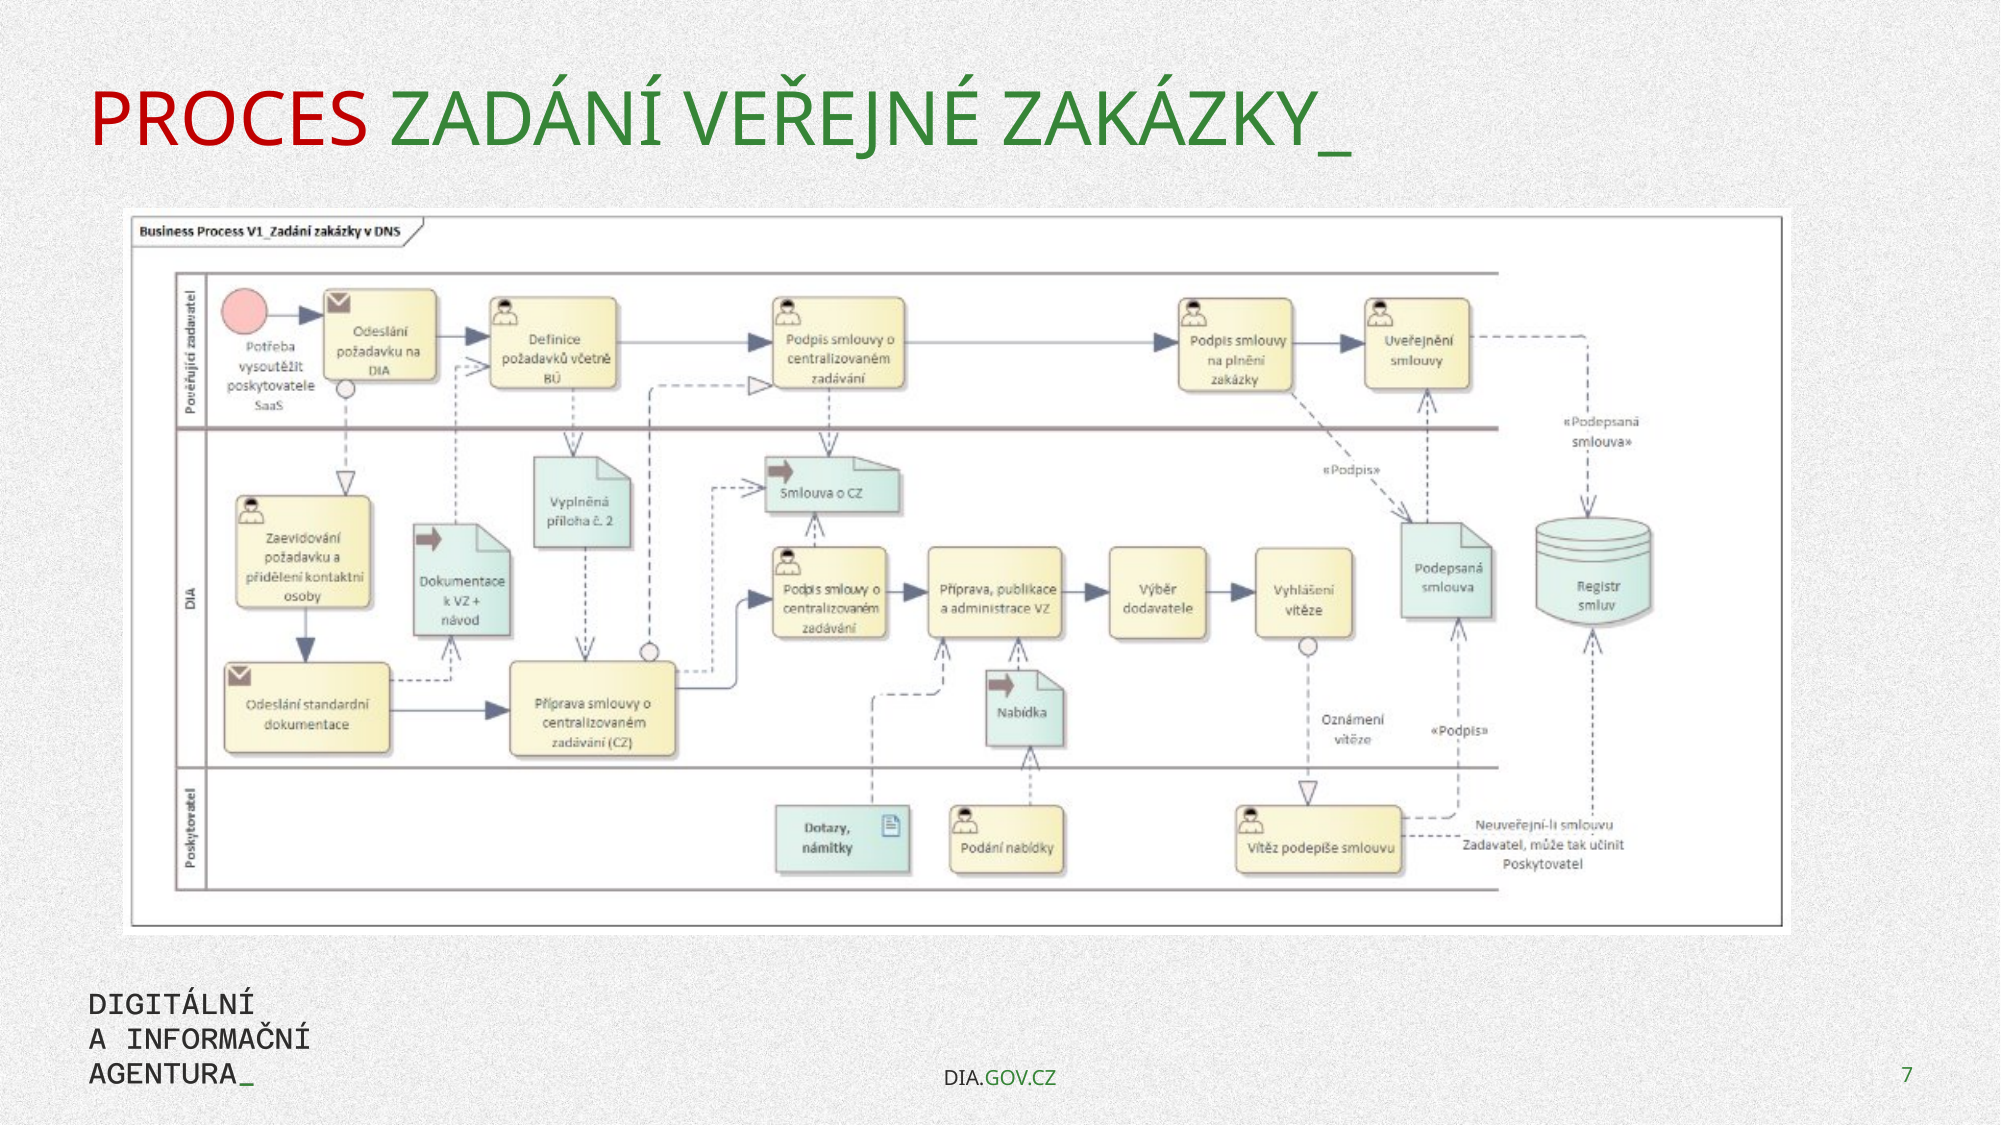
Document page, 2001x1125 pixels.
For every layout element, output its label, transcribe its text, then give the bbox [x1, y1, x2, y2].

title Proces zadání veřejné zakázky_ [88, 70, 1912, 284]
picture [0, 0, 2001, 1125]
slide_number 7 [1612, 1037, 1928, 1098]
footer DIA.GOV.CZ [558, 1037, 1442, 1098]
